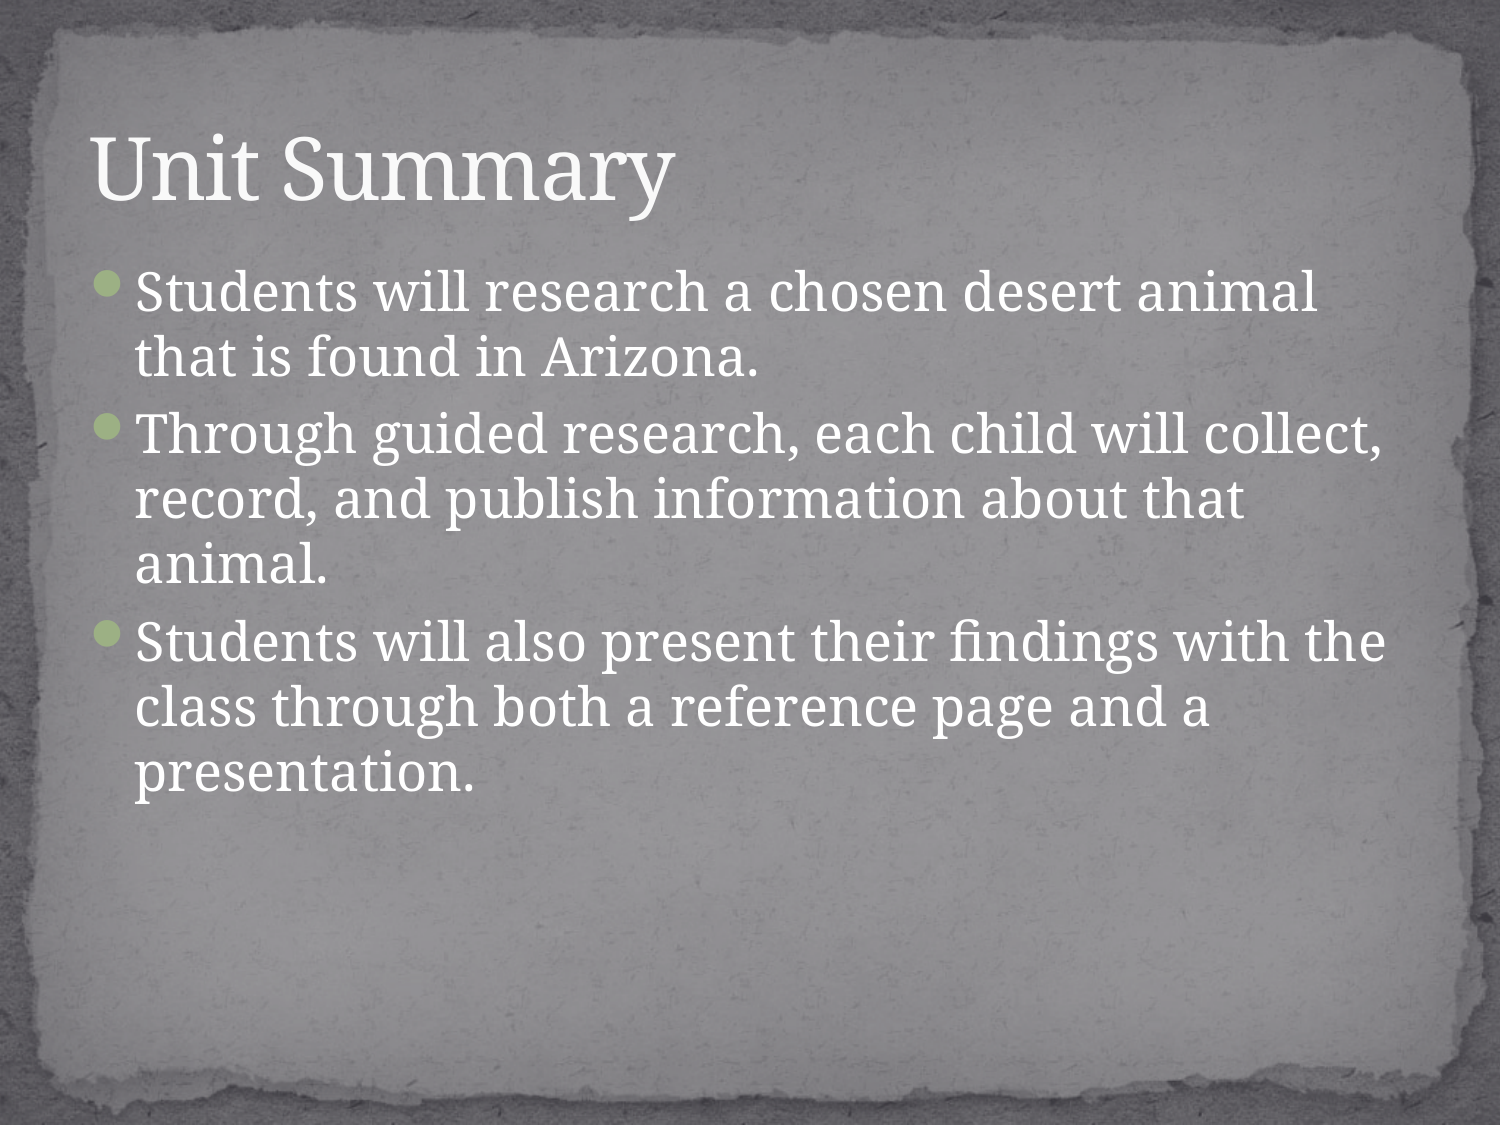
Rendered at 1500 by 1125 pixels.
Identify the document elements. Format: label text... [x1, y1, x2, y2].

title Unit Summary [74, 24, 1425, 225]
list Students will research a chosen desert animal that is found in Arizona. Through guided research, each child will collect, record, and publish information about that animal. Students will also present their findings with the class through both a reference page and a presentation. [75, 249, 1425, 1000]
